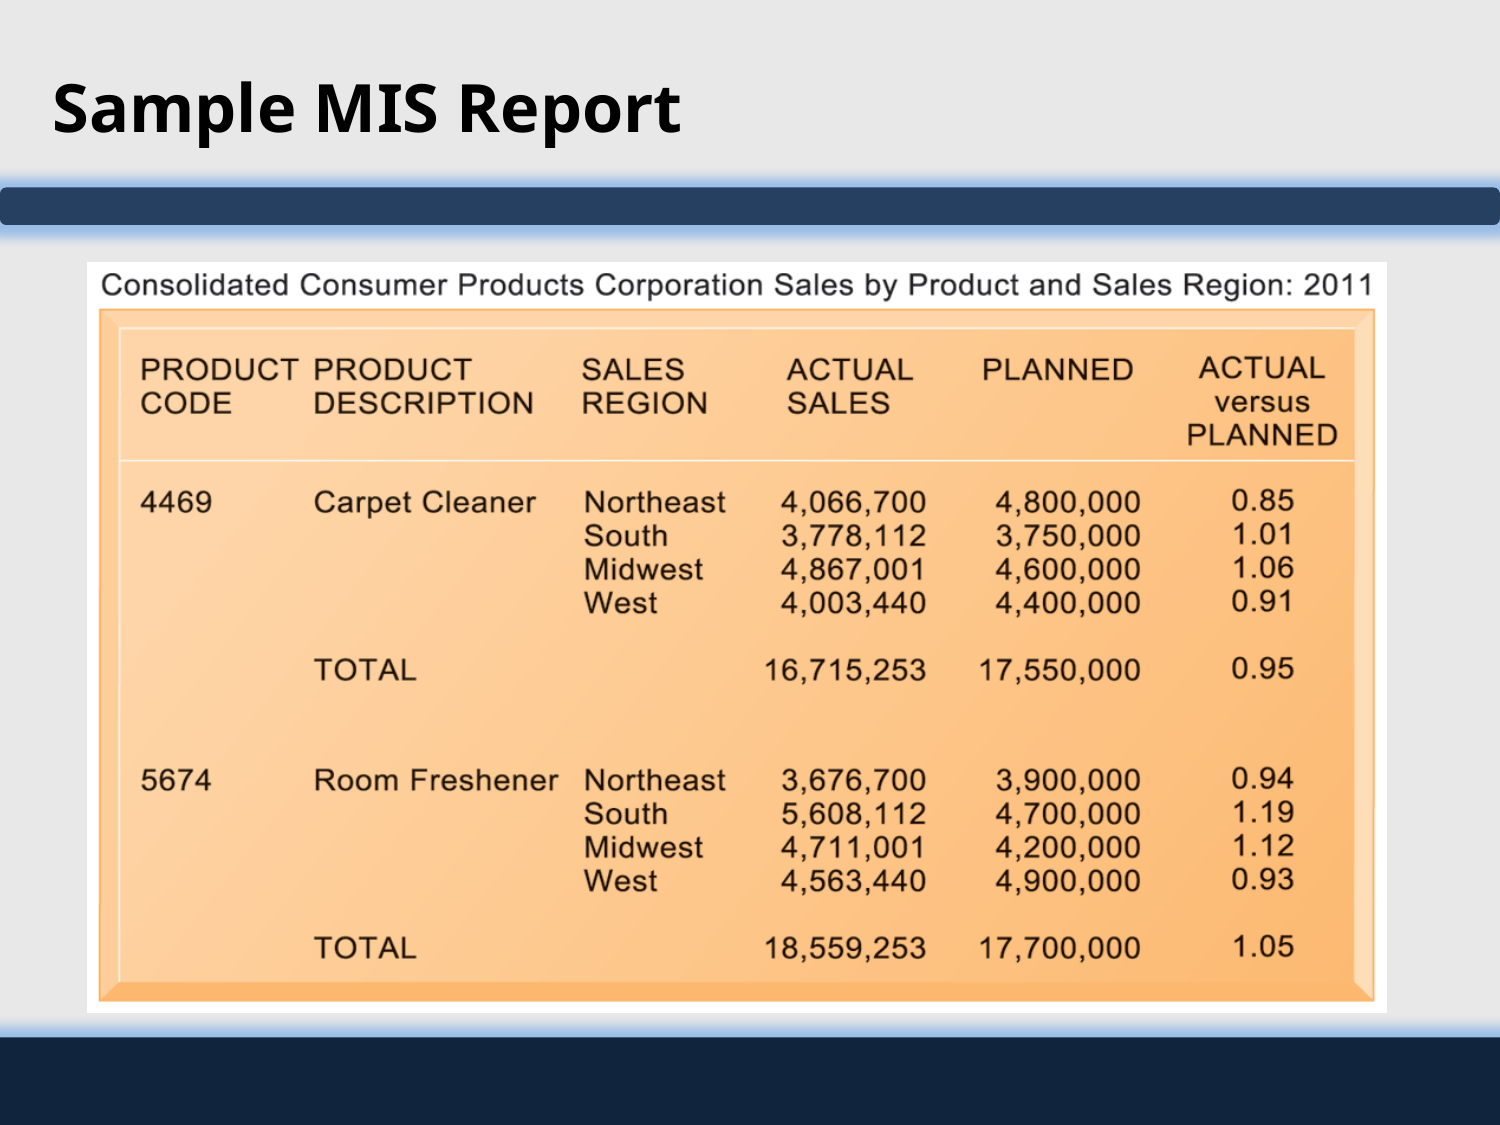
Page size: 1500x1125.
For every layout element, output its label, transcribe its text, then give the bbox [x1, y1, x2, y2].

title Sample MIS Report [37, 49, 1338, 163]
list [87, 262, 1388, 1013]
